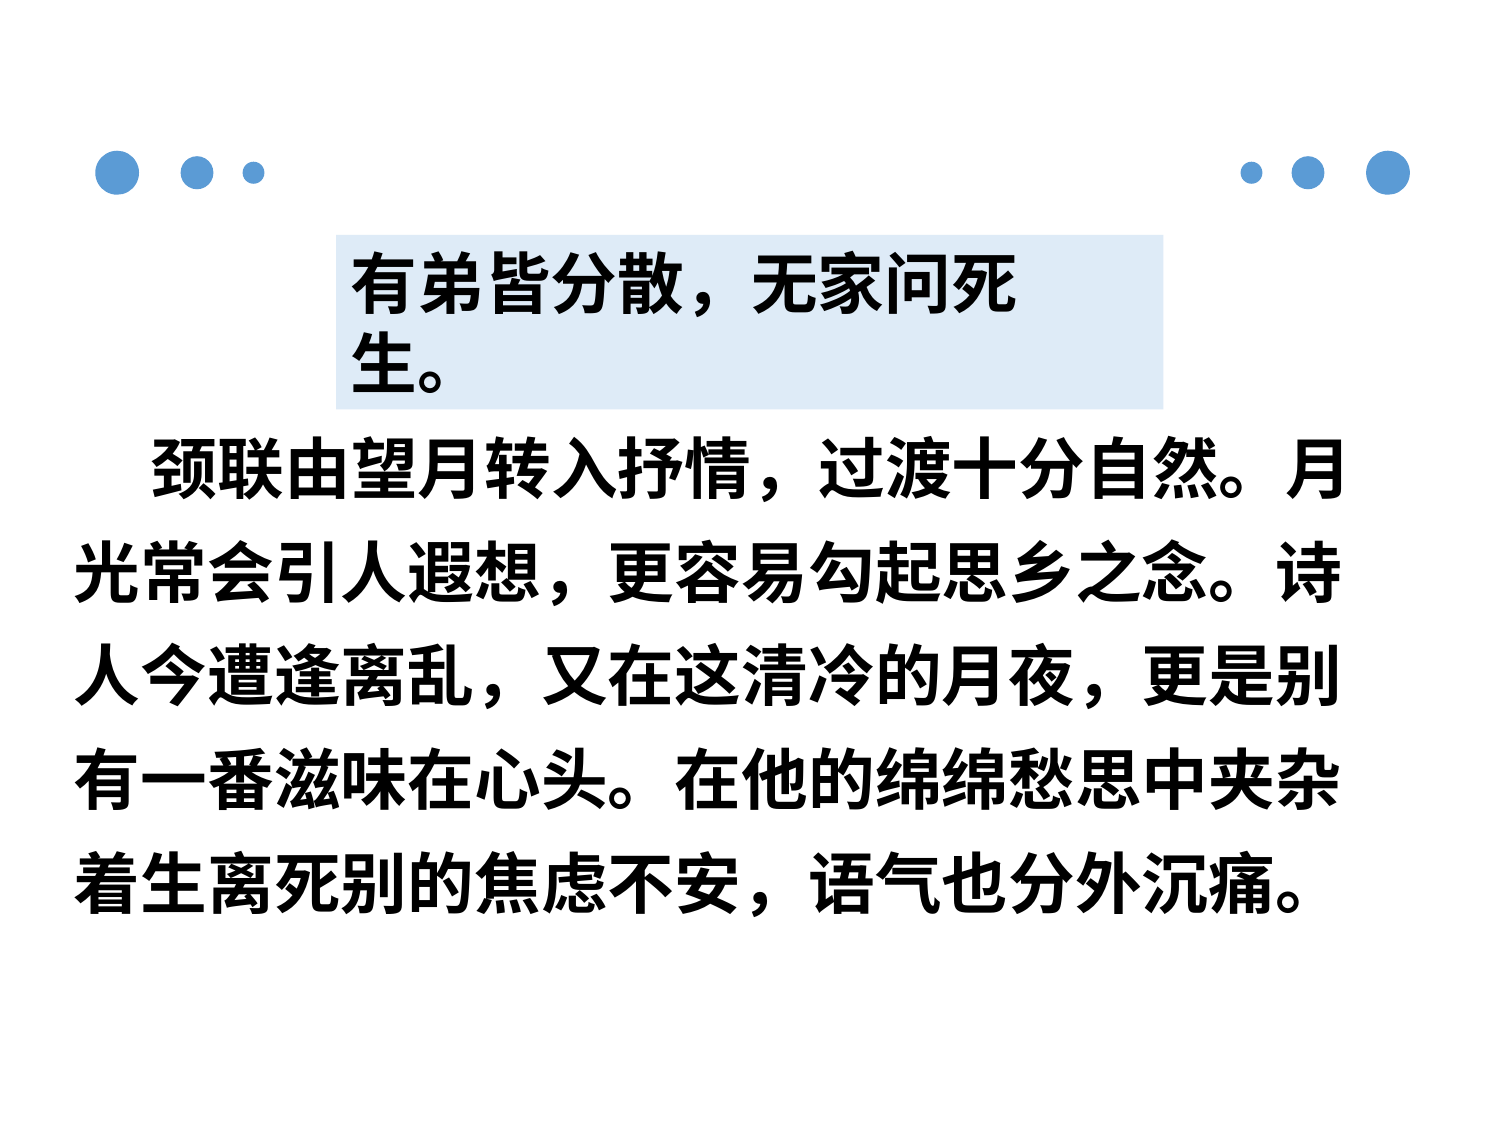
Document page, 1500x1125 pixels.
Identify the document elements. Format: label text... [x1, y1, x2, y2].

text_box 颈联由望月转入抒情，过渡十分自然。月光常会引人遐想，更容易勾起思乡之念。诗人今遭逢离乱，又在这清冷的月夜，更是别有一番滋味在心头。在他的绵绵愁思中夹杂着生离死别的焦虑不安，语气也分外沉痛。 [59, 395, 1420, 930]
text_box 有弟皆分散，无家问死生。 [336, 234, 1164, 395]
